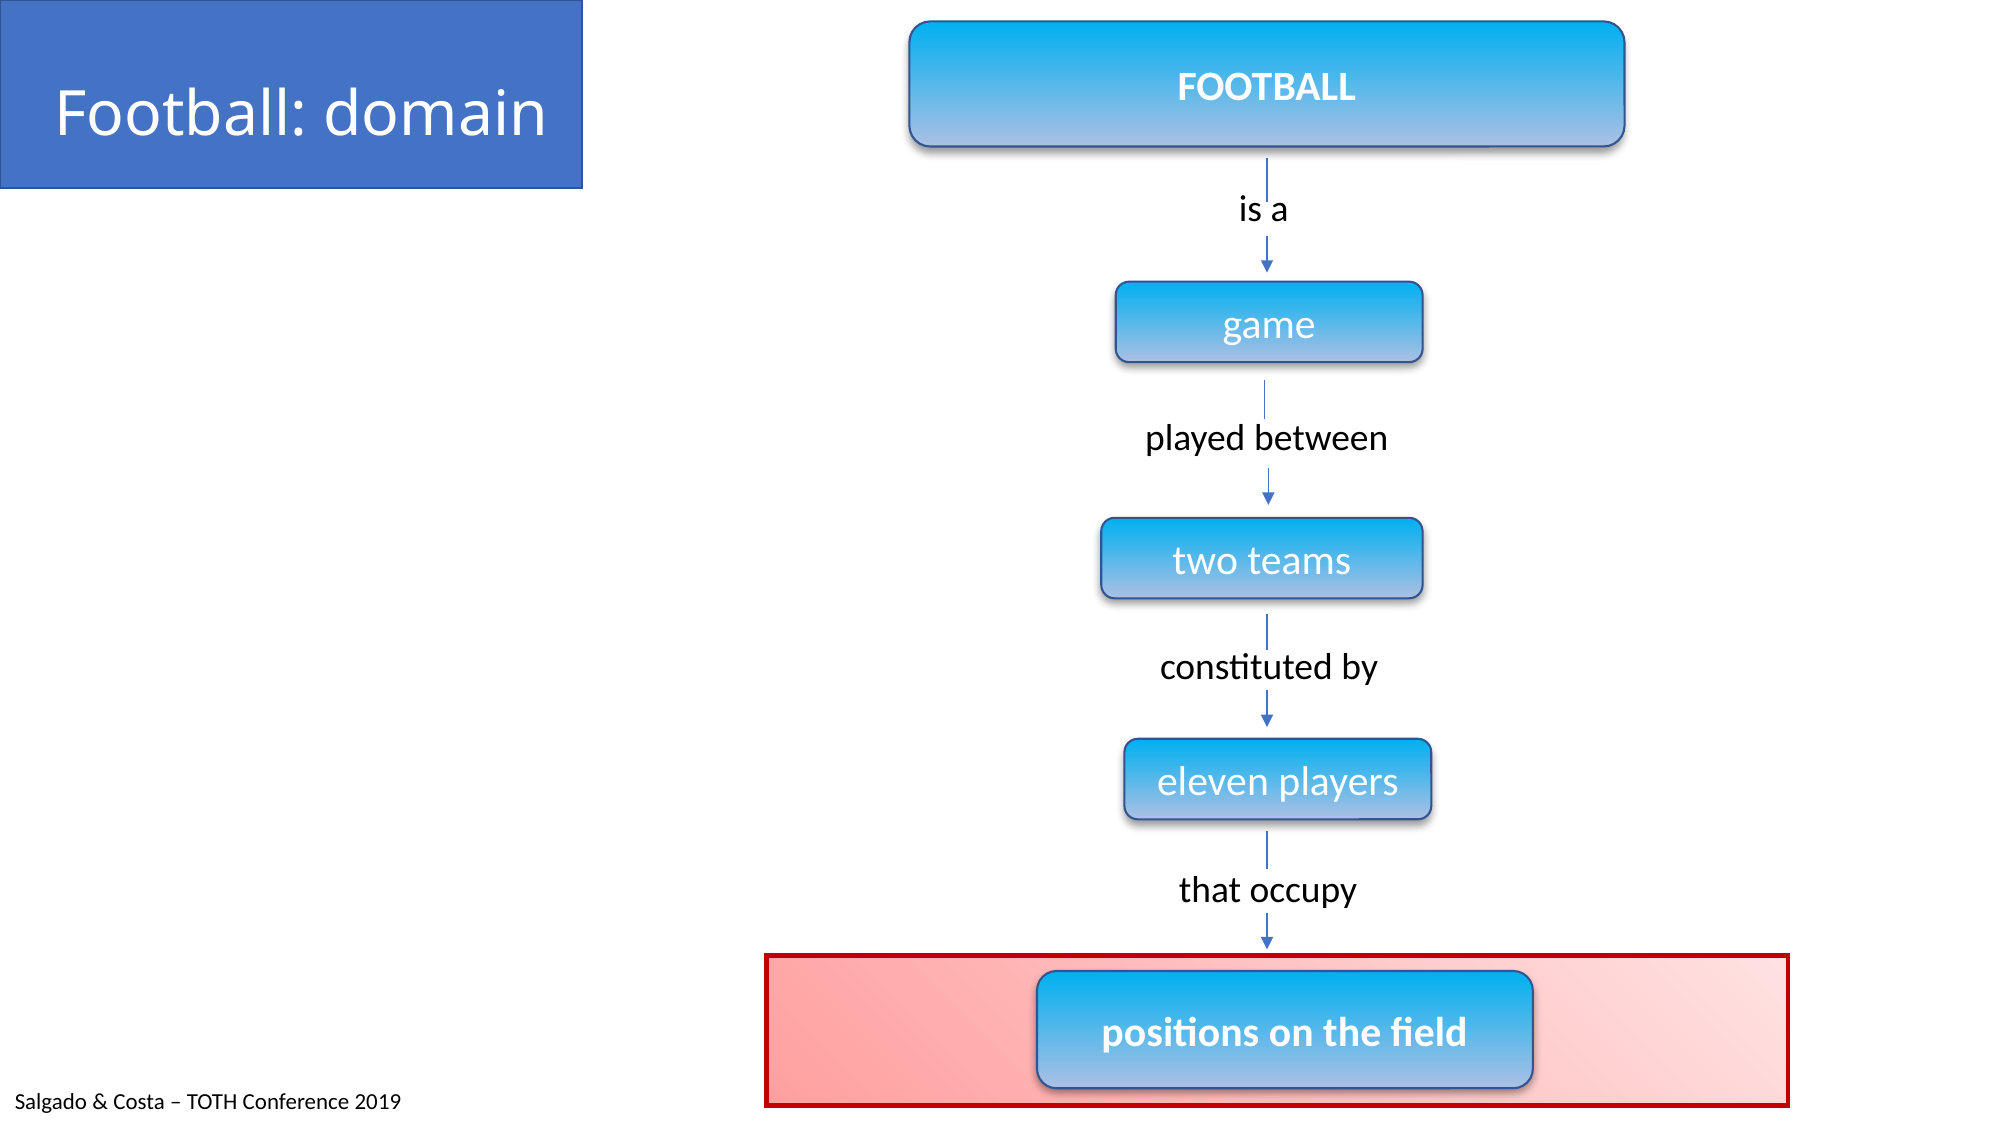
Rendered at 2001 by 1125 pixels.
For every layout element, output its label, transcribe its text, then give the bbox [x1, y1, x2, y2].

text_box [765, 954, 1789, 1078]
text_box is a [1224, 176, 1350, 237]
text_box that occupy [1065, 857, 1471, 918]
text_box eleven players [1123, 737, 1433, 821]
text_box football [908, 20, 1626, 148]
text_box two teams [1100, 516, 1424, 600]
text_box played between [1063, 405, 1471, 466]
text_box game [1114, 280, 1424, 364]
text_box [0, 0, 583, 189]
text_box positions on the field [1035, 969, 1534, 1078]
text_box Football: domain [39, 52, 583, 177]
text_box Salgado & Costa – TOTH Conference 2019 [0, 1078, 2000, 1121]
text_box constituted by [1065, 634, 1473, 694]
